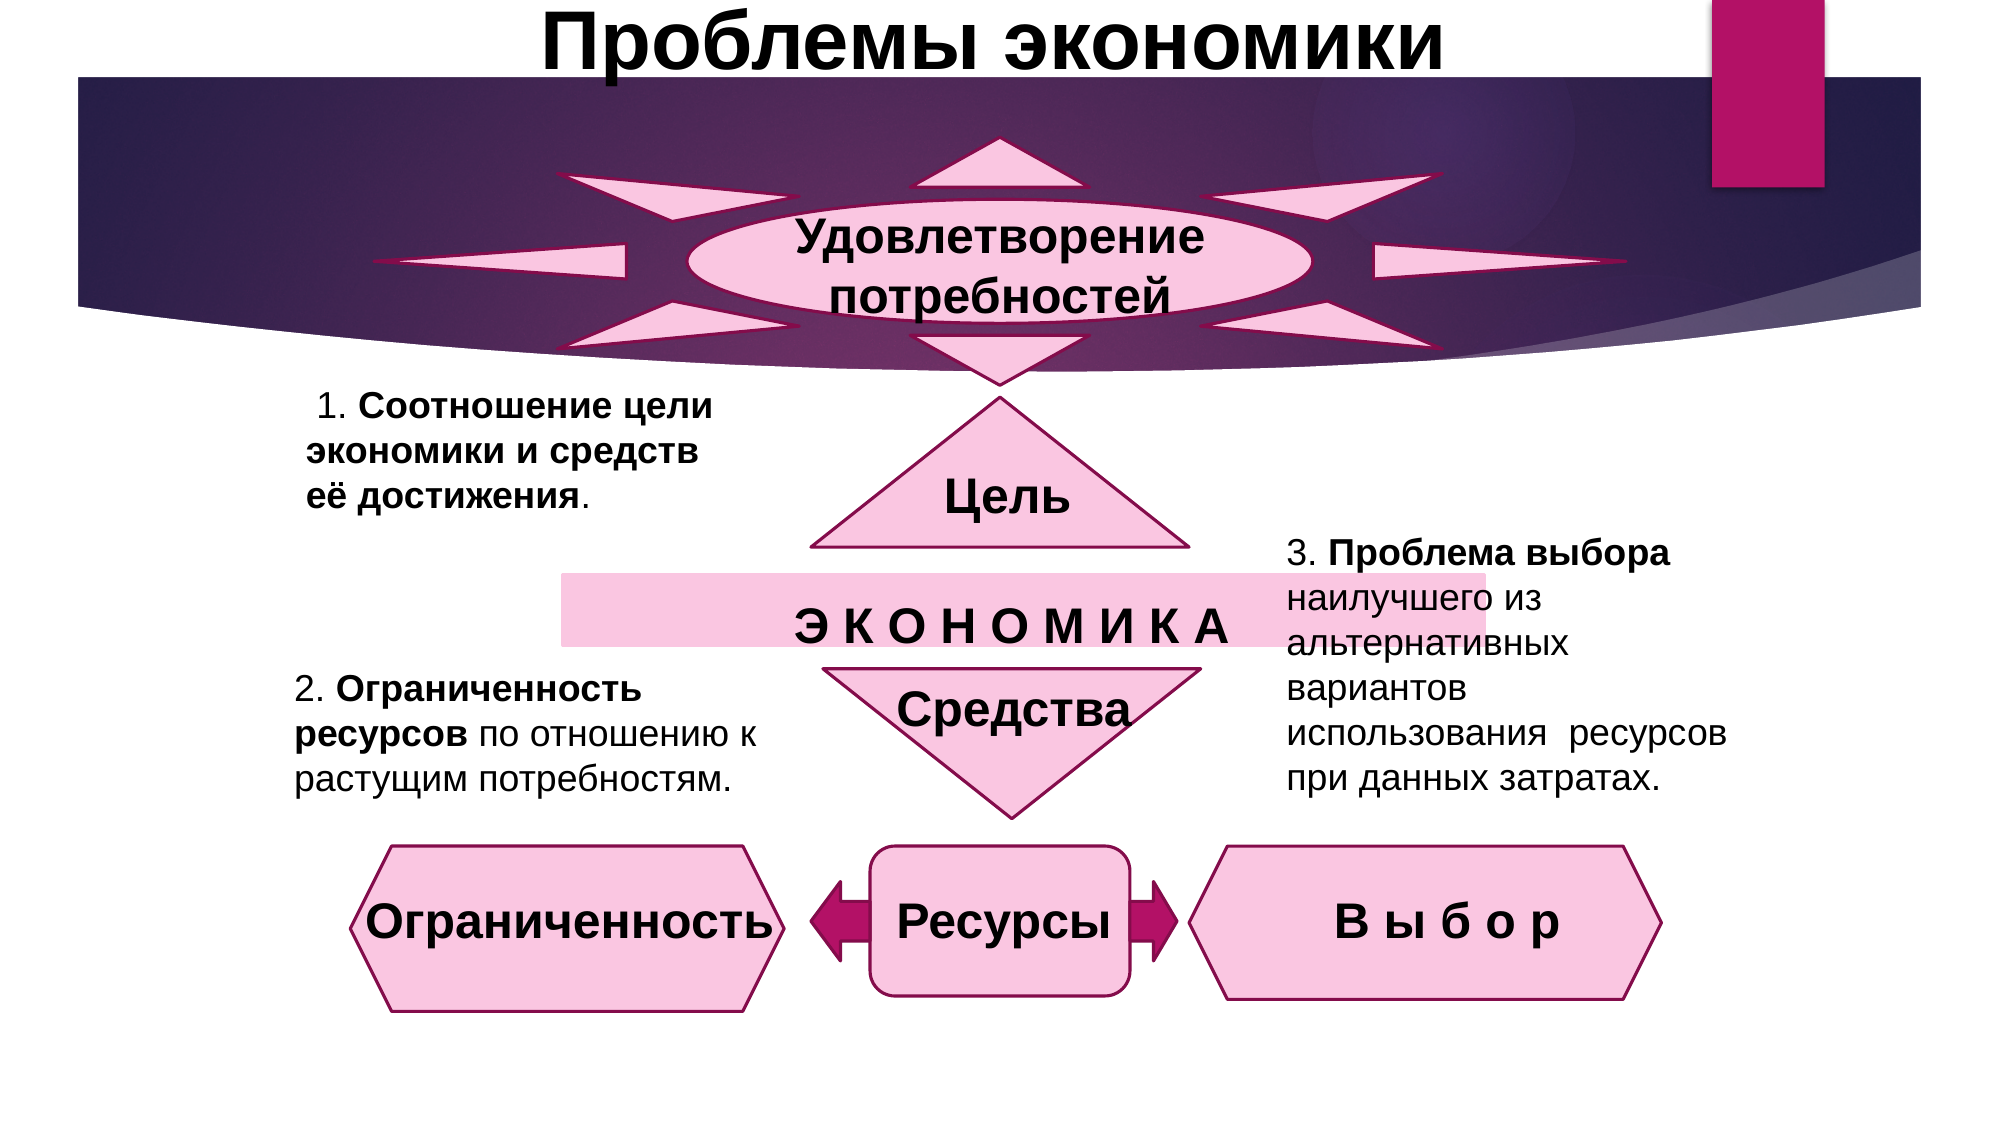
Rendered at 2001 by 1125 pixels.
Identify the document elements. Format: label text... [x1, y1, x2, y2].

text_box В ы б о р [1318, 881, 1591, 957]
text_box [362, 957, 772, 1013]
text_box [1378, 242, 1628, 281]
text_box [809, 395, 1191, 549]
text_box Цель [929, 456, 1119, 531]
text_box [1130, 880, 1179, 963]
text_box 3. Проблема выбора наилучшего из альтернативных вариантов использования ресурсов при данных затратах. [1271, 521, 1750, 806]
text_box [372, 242, 622, 281]
text_box [1245, 320, 1445, 351]
text_box Ресурсы [881, 881, 1130, 957]
text_box 1. Соотношение цели экономики и средств её достижения. [291, 373, 735, 524]
text_box [915, 744, 1109, 820]
text_box [821, 667, 1203, 717]
text_box [835, 957, 843, 963]
text_box [372, 844, 763, 881]
text_box [1187, 844, 1663, 1001]
text_box [561, 573, 1271, 647]
text_box Э К О Н О М И К А [692, 586, 1271, 661]
text_box Ограниченность [350, 881, 870, 957]
text_box Удовлетворение потребностей [622, 196, 1378, 332]
text_box [908, 135, 1092, 189]
text_box [1199, 171, 1445, 203]
text_box [868, 844, 1132, 998]
text_box Проблемы экономики [291, 0, 1697, 94]
text_box Средства [881, 668, 1178, 744]
text_box 2. Ограниченность ресурсов по отношению к растущим потребностям. [279, 656, 782, 807]
text_box [555, 171, 801, 203]
text_box [555, 320, 755, 351]
text_box [908, 333, 1092, 387]
